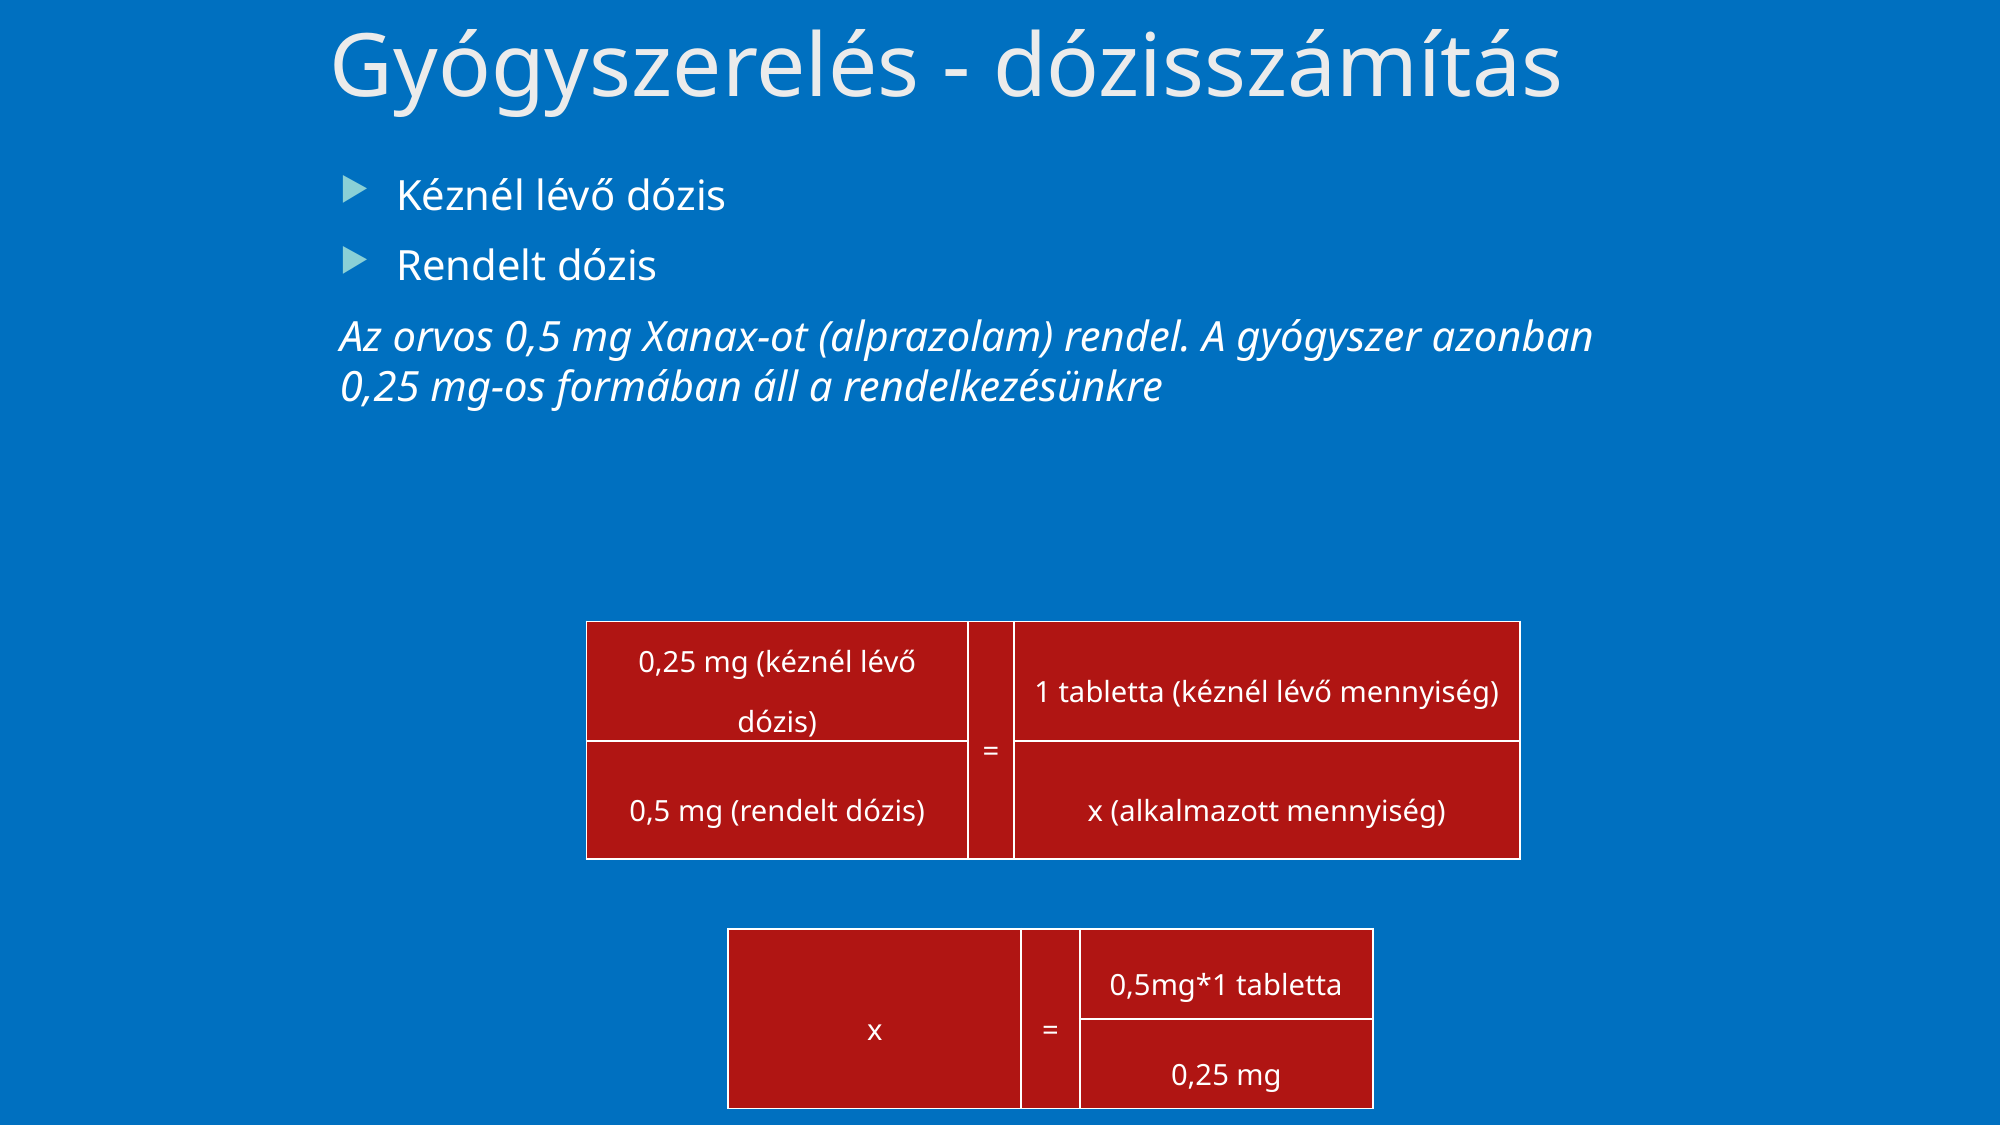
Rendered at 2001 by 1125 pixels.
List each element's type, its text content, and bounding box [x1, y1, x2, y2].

list Kéznél lévő dózis Rendelt dózis Az orvos 0,5 mg Xanax-ot (alprazolam) rendel. A gyógyszer azonban 0,25 mg-os formában áll a rendelkezésünkre [324, 160, 1675, 1005]
table_header 1 tabletta (kéznél lévő mennyiség) [1015, 622, 1519, 740]
table_cell 0,5 mg (rendelt dózis) [587, 742, 967, 858]
table_header = [969, 622, 1013, 858]
table_header 0,5mg*1 tabletta [1081, 930, 1372, 1018]
table_header x [729, 930, 1020, 1108]
title Gyógyszerelés - dózisszámítás [314, 1, 1665, 190]
table_cell x (alkalmazott mennyiség) [1015, 742, 1519, 858]
table_header 0,25 mg (kéznél lévő dózis) [587, 622, 967, 740]
table_cell 0,25 mg [1081, 1020, 1372, 1108]
table_header = [1022, 930, 1079, 1108]
